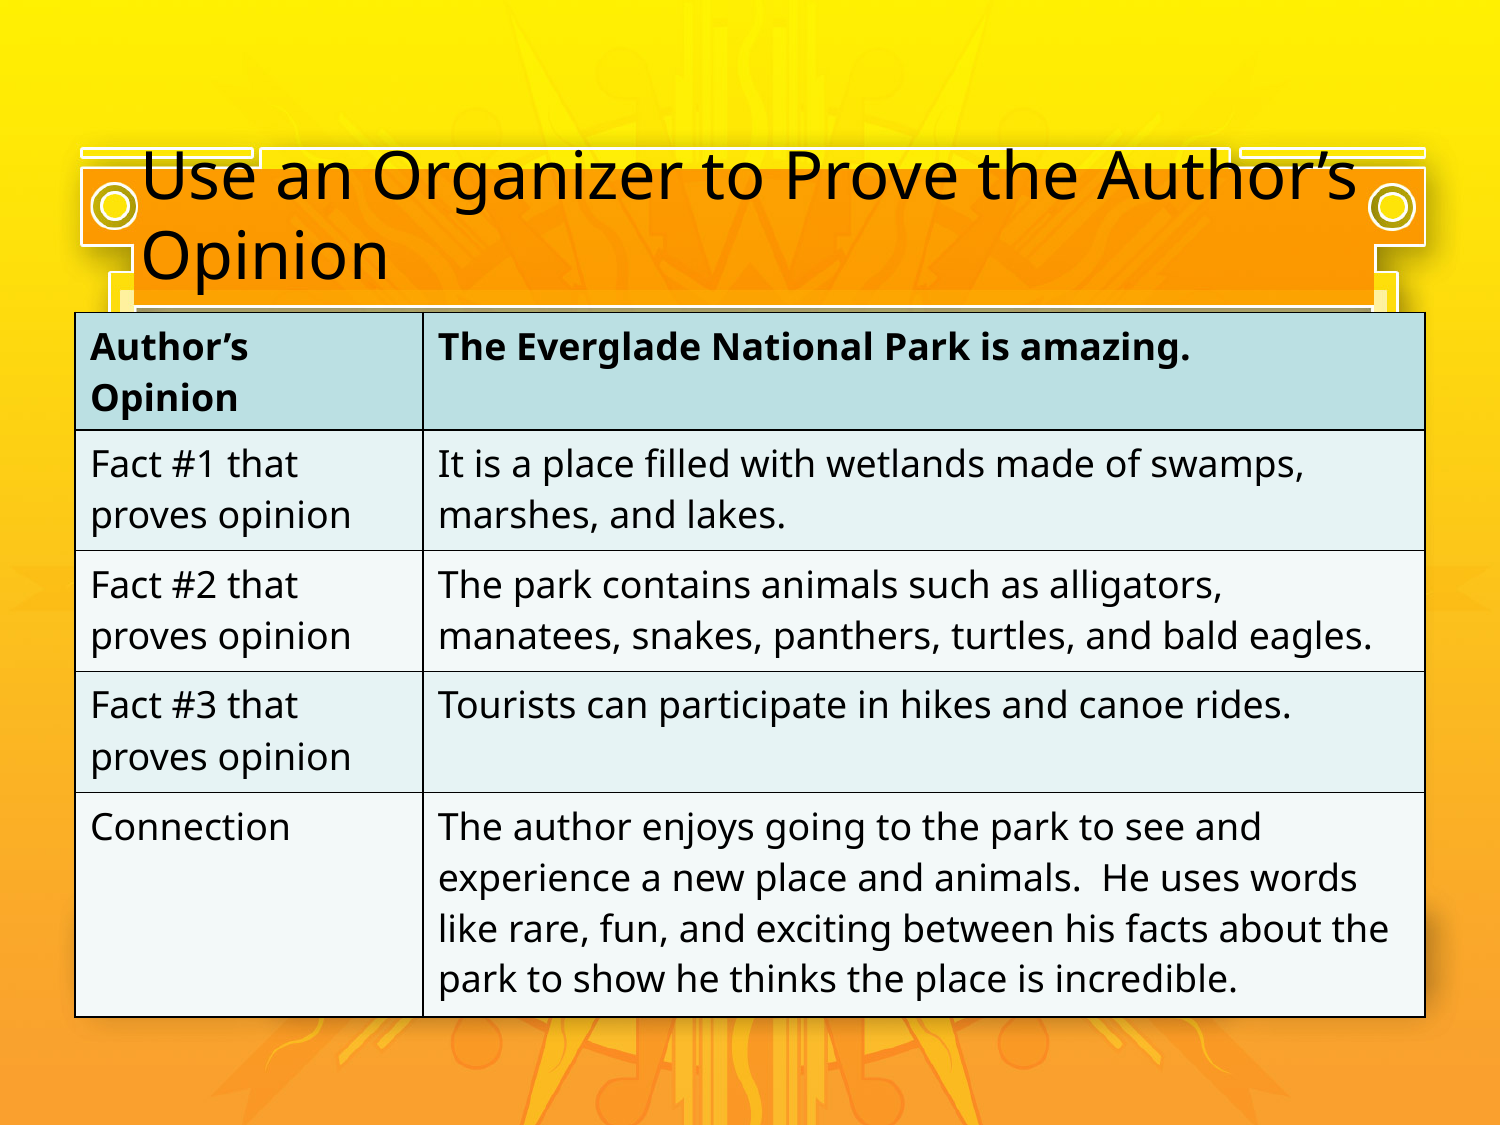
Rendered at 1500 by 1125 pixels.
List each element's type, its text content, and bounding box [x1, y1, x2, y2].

table_cell Fact #3 that proves opinion [76, 672, 422, 792]
table_header The Everglade National Park is amazing. [424, 313, 1424, 429]
table_cell The park contains animals such as alligators, manatees, snakes, panthers, turtles, and bald eagles. [424, 551, 1424, 671]
title Use an Organizer to Prove the Author’s Opinion [124, 174, 1413, 251]
table_cell Fact #1 that proves opinion [76, 431, 422, 550]
table_cell Tourists can participate in hikes and canoe rides. [424, 672, 1424, 792]
table_cell Fact #2 that proves opinion [76, 551, 422, 671]
table_cell It is a place filled with wetlands made of swamps, marshes, and lakes. [424, 431, 1424, 550]
table_header Author’s Opinion [76, 313, 422, 429]
picture [0, 0, 1500, 1125]
table_cell The author enjoys going to the park to see and experience a new place and animals. He uses words like rare, fun, and exciting between his facts about the park to show he thinks the place is incredible. [424, 793, 1424, 1016]
table_cell Connection [76, 793, 422, 1016]
